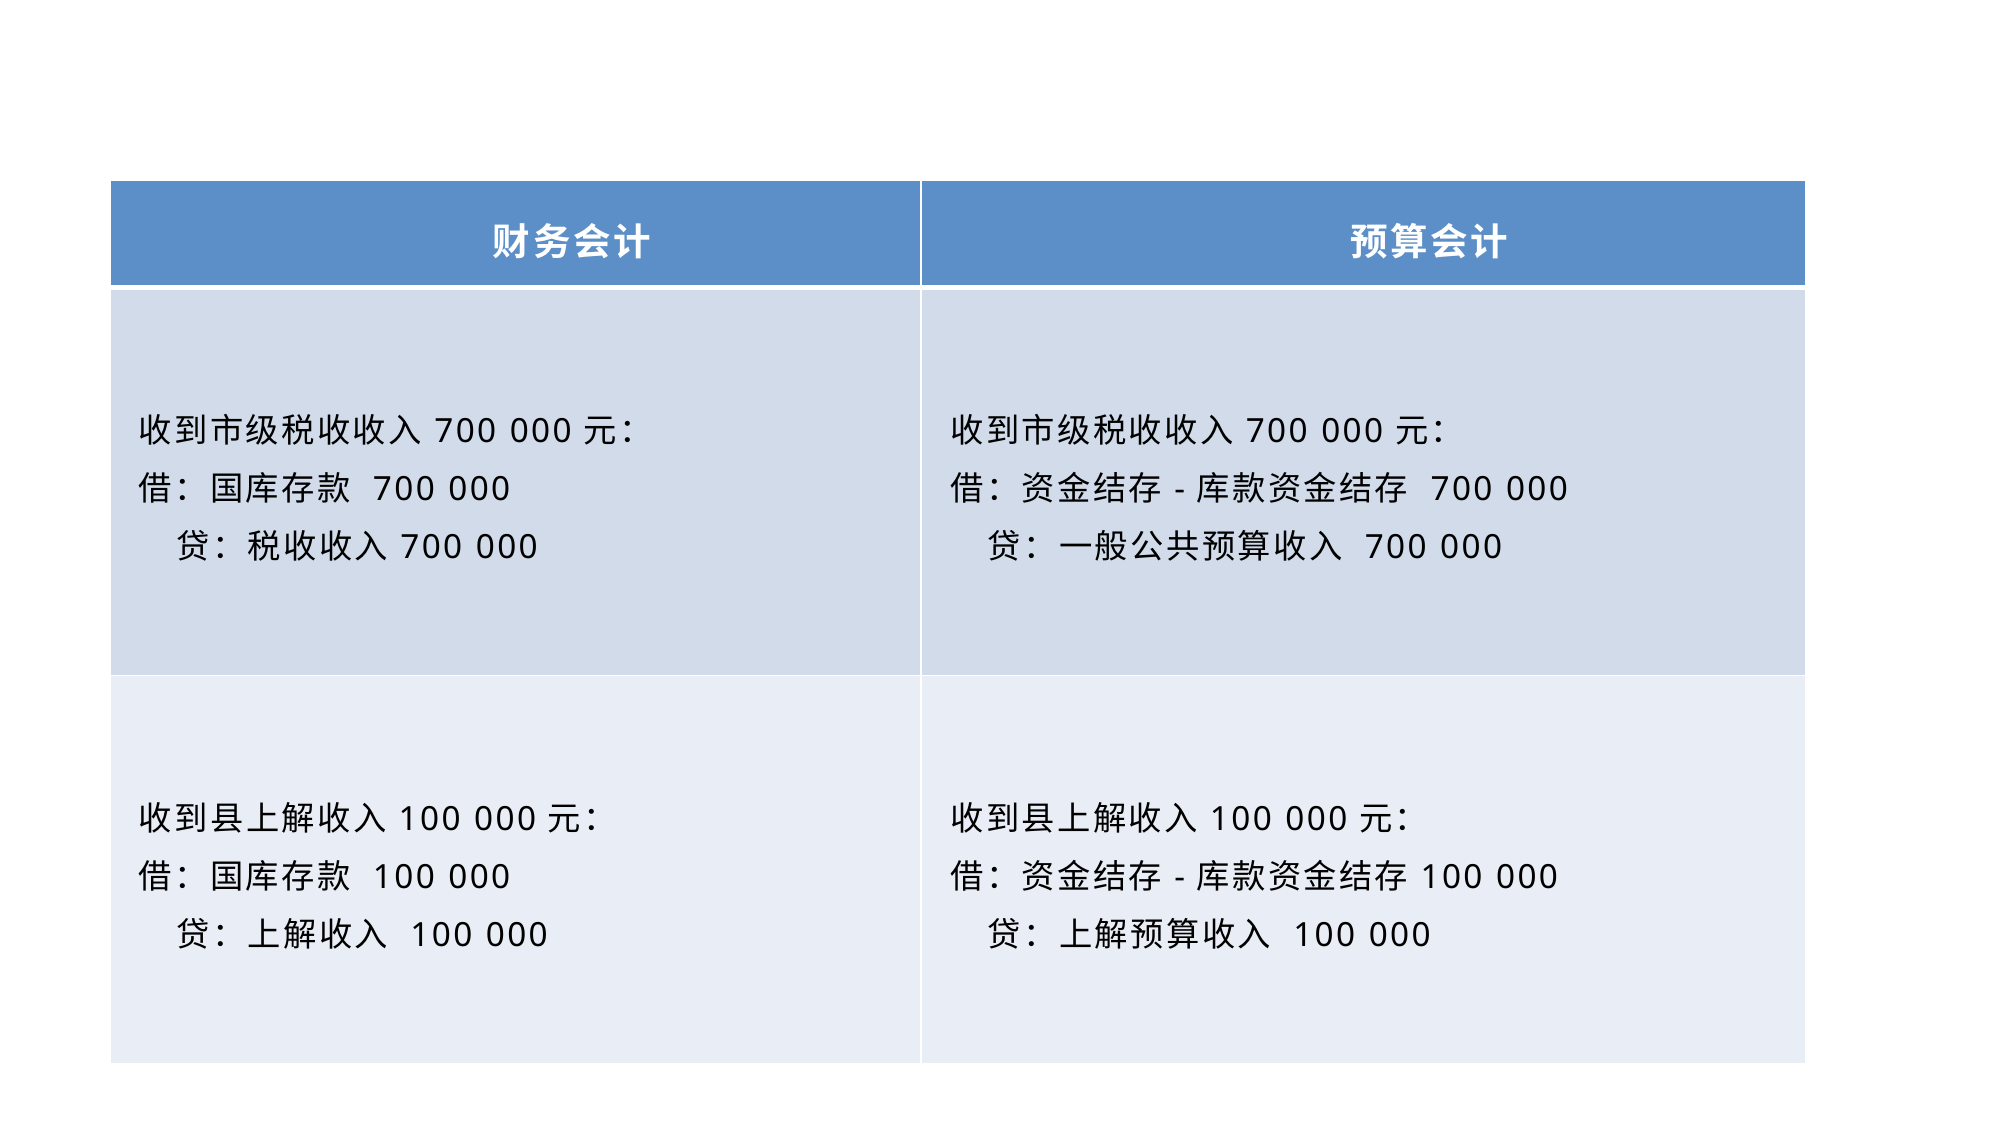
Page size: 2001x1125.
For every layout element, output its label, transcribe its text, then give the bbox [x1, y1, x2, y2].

table_cell 收到县上解收入100 000元： 借：资金结存-库款资金结存100 000 贷：上解预算收入 100 000 [922, 676, 1805, 1063]
table_header 预算会计 [922, 181, 1805, 285]
table_header 财务会计 [111, 181, 920, 285]
table_cell 收到市级税收收入700 000元： 借：国库存款 700 000 贷：税收收入700 000 [111, 290, 920, 675]
table_cell 收到县上解收入100 000元： 借：国库存款 100 000 贷：上解收入 100 000 [111, 676, 920, 1063]
table_cell 收到市级税收收入700 000元： 借：资金结存-库款资金结存 700 000 贷：一般公共预算收入 700 000 [922, 290, 1805, 675]
